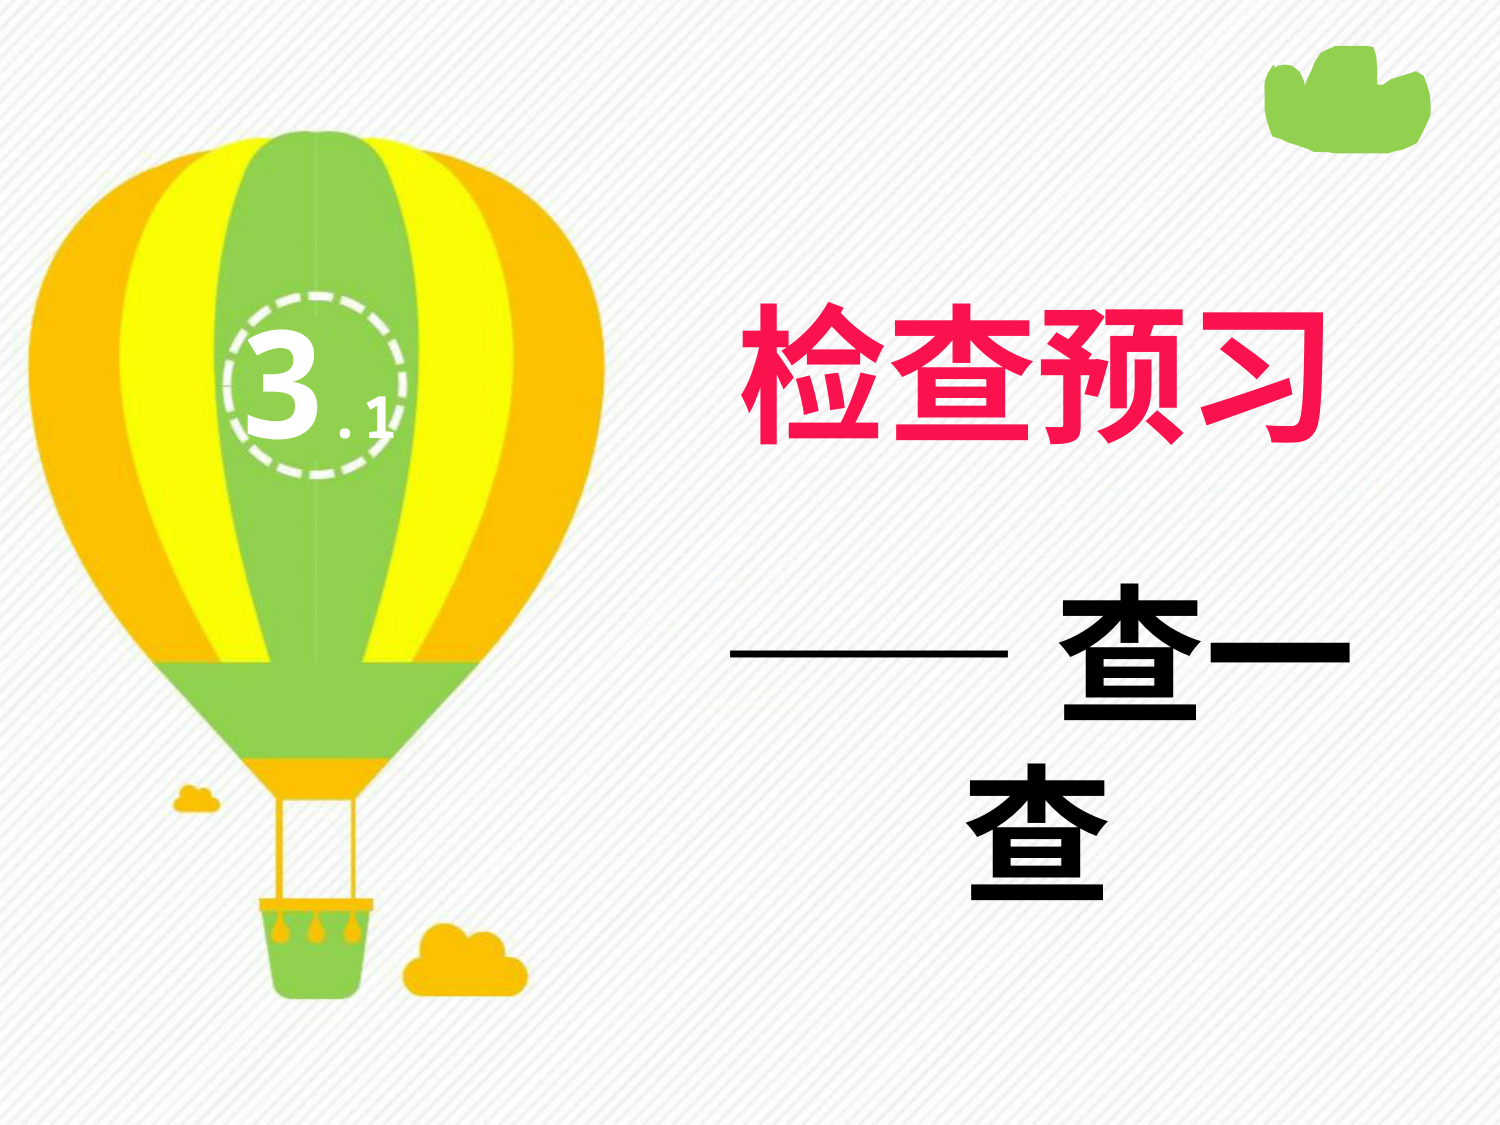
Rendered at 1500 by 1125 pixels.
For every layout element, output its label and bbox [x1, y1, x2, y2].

text_box [1265, 46, 1430, 153]
picture [0, 0, 1500, 1125]
